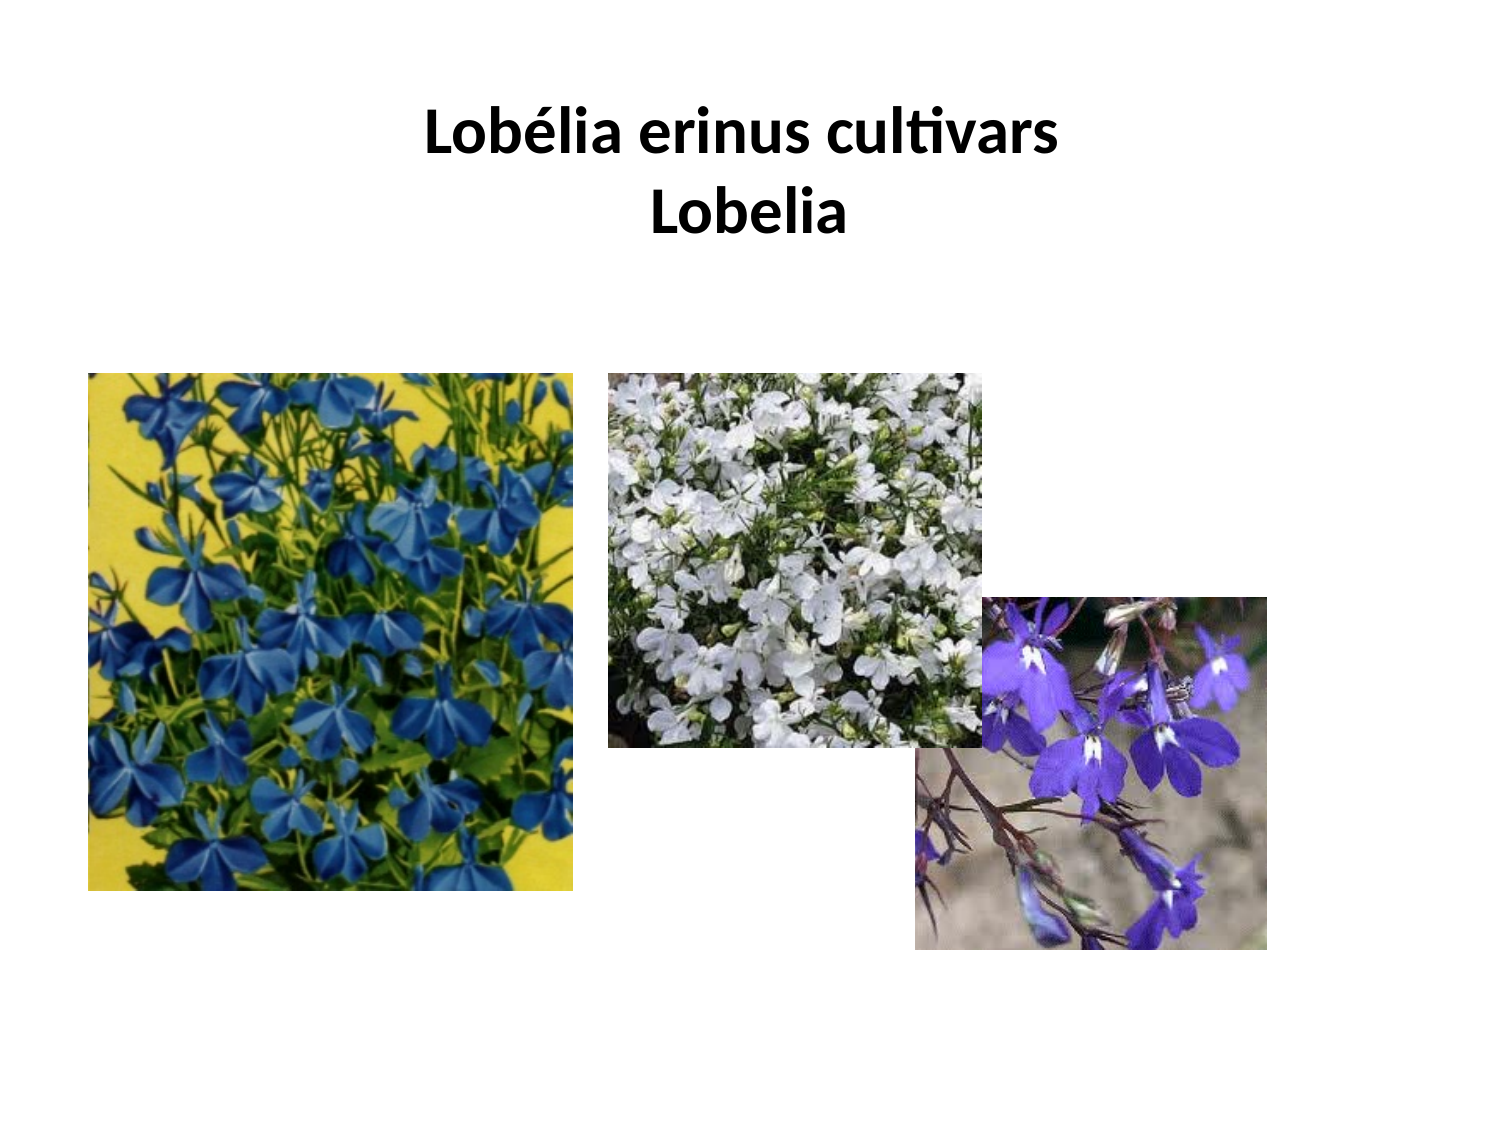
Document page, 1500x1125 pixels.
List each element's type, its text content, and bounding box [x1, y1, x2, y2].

picture [88, 373, 574, 891]
picture [608, 373, 1267, 950]
title Lobélia erinus cultivars Lobelia [112, 78, 1388, 256]
